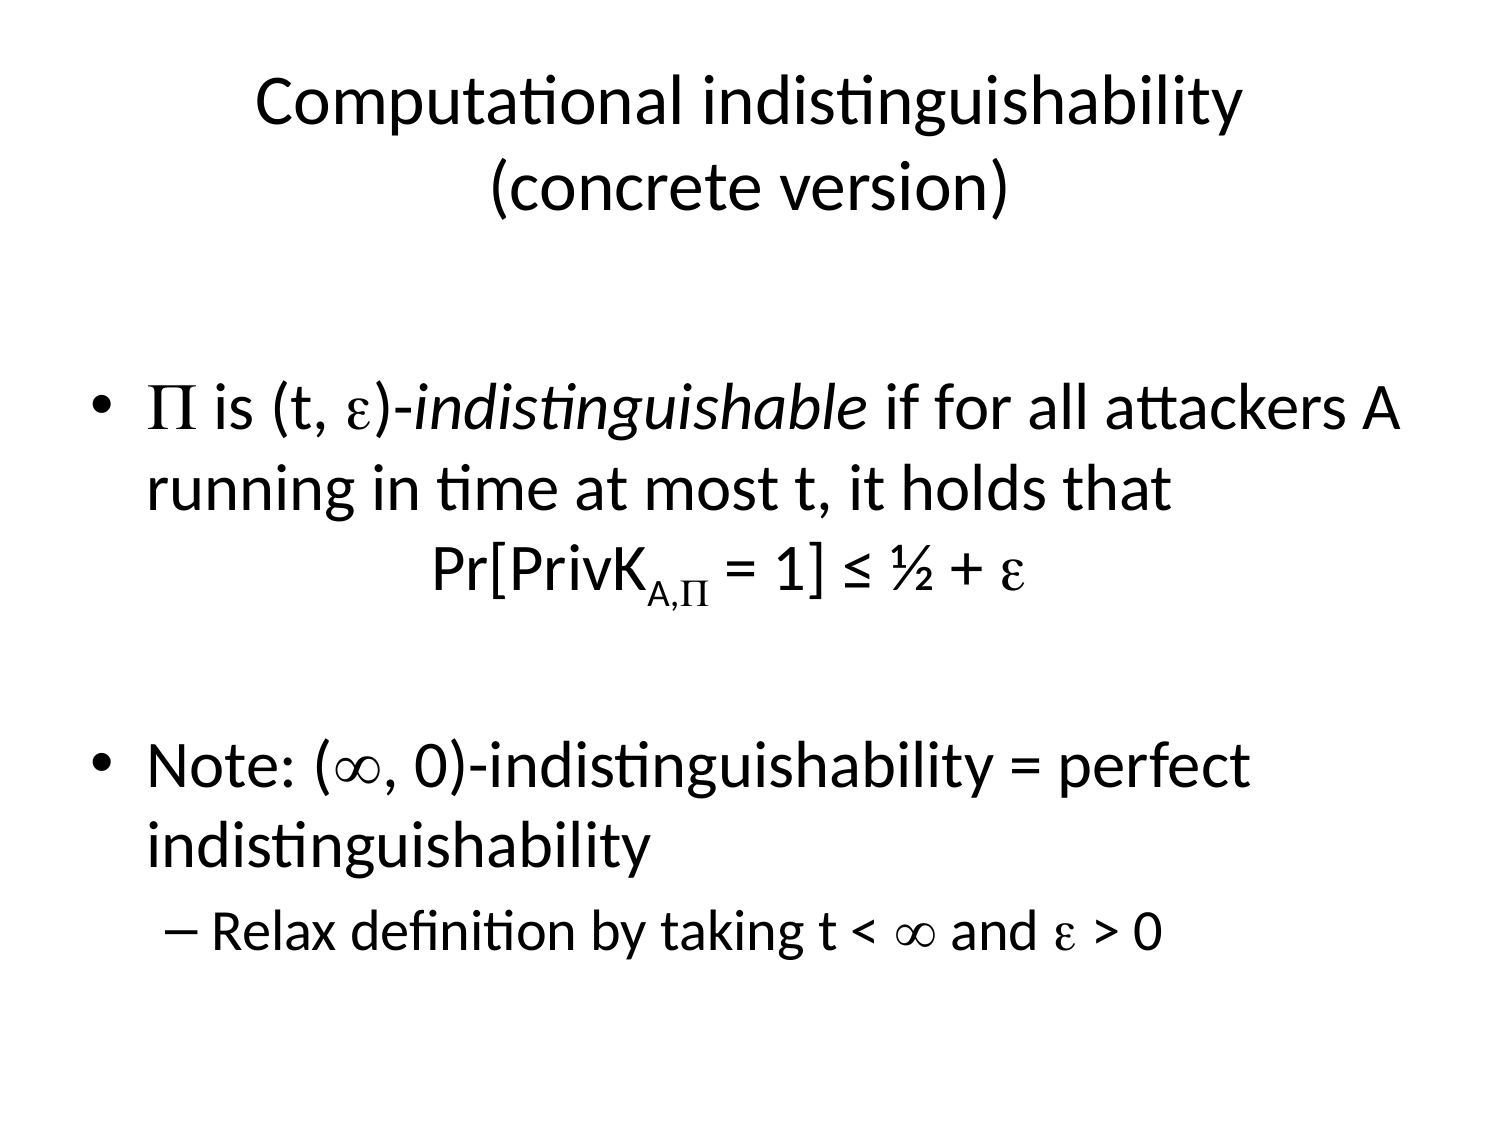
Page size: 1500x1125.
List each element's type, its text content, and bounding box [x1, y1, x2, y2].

list  is (t, )-indistinguishable if for all attackers A running in time at most t, it holds that Pr[PrivKA, = 1] ≤ ½ +  Note: (, 0)-indistinguishability = perfect indistinguishability Relax definition by taking t <  and  > 0 [75, 262, 1425, 1005]
title Computational indistinguishability (concrete version) [75, 45, 1425, 233]
